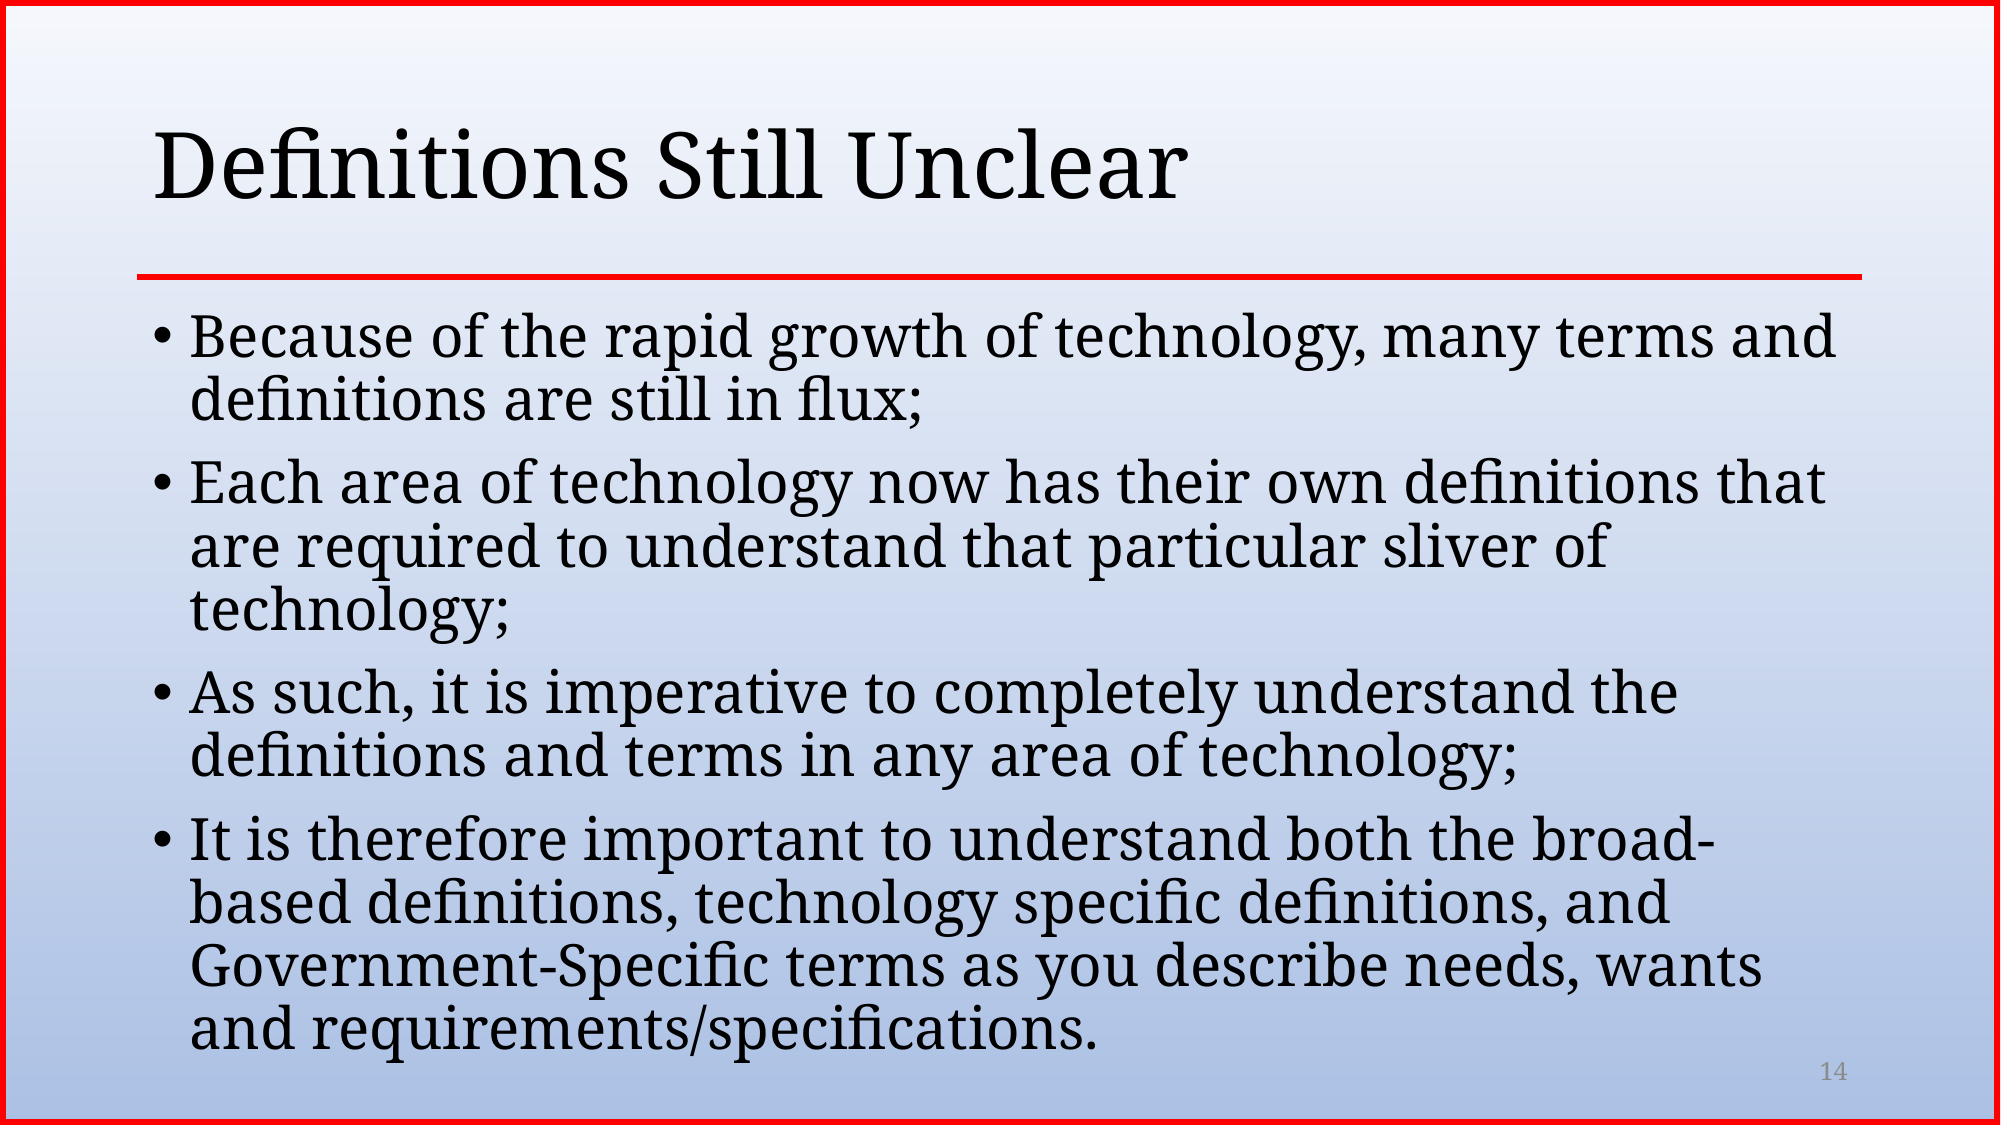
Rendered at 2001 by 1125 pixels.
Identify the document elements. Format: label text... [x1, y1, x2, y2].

title Definitions Still Unclear [137, 59, 1863, 278]
slide_number 14 [1412, 1042, 1863, 1103]
list Because of the rapid growth of technology, many terms and definitions are still in flux; Each area of technology now has their own definitions that are required to understand that particular sliver of technology; As such, it is imperative to completely understand the definitions and terms in any area of technology; It is therefore important to understand both the broad-based definitions, technology specific definitions, and Government-Specific terms as you describe needs, wants and requirements/specifications. [137, 299, 1863, 1014]
